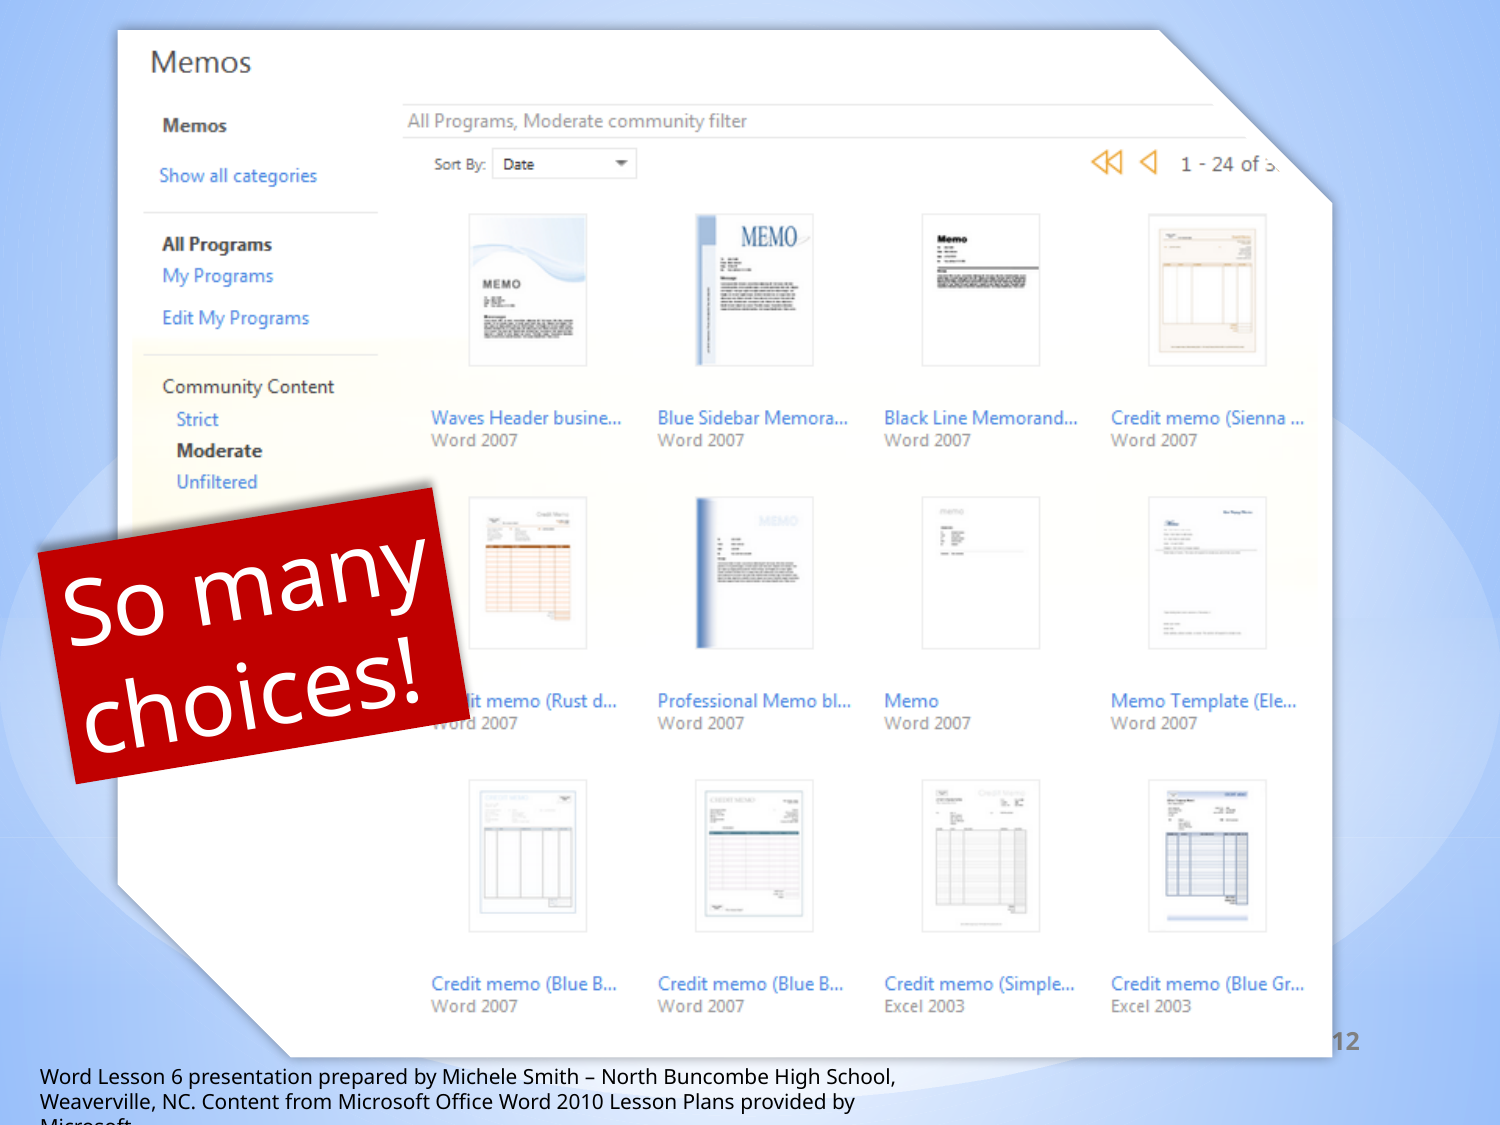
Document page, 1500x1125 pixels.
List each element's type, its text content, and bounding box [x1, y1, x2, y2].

slide_number 12 [1074, 1012, 1375, 1073]
picture [124, 37, 1326, 1051]
text_box So many choices! [37, 539, 118, 785]
footer Word Lesson 6 presentation prepared by Michele Smith – North Buncombe High School, Weaverville, NC. Content from Microsoft Office Word 2010 Lesson Plans provided by Microsoft. [24, 1056, 963, 1125]
